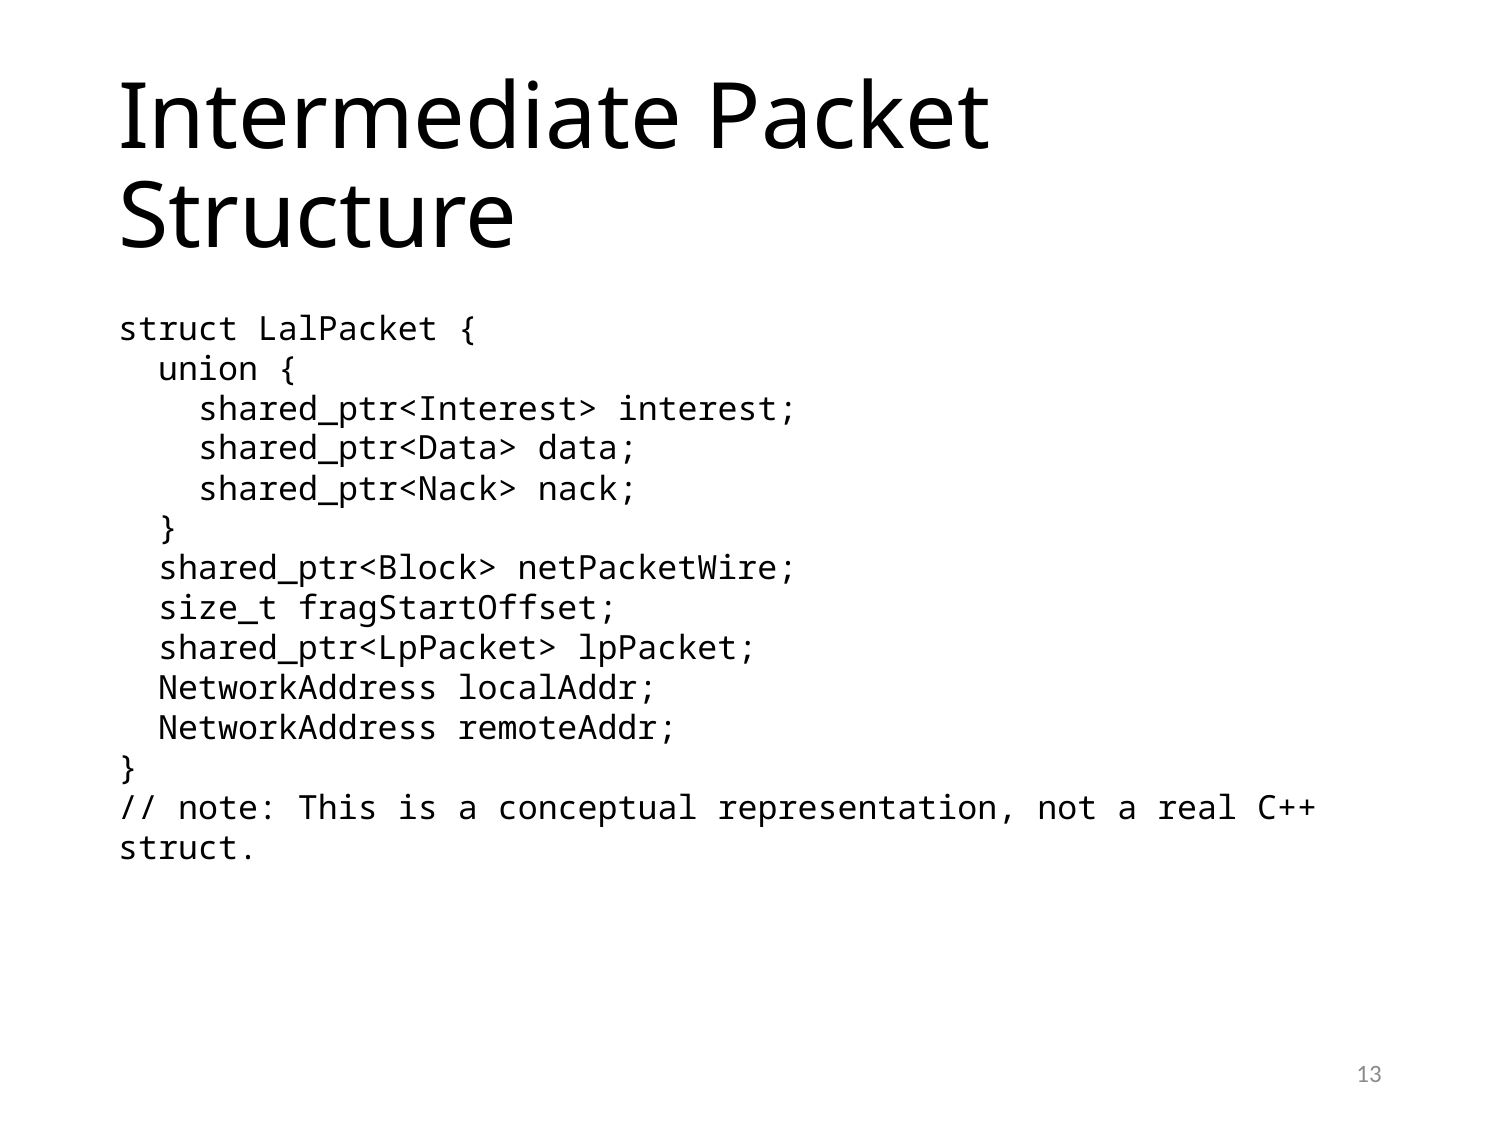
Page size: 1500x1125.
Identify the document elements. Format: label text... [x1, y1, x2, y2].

slide_number 13 [1059, 1042, 1397, 1103]
list struct LalPacket { union { shared_ptr<Interest> interest; shared_ptr<Data> data; shared_ptr<Nack> nack; } shared_ptr<Block> netPacketWire; size_t fragStartOffset; shared_ptr<LpPacket> lpPacket; NetworkAddress localAddr; NetworkAddress remoteAddr; } // note: This is a conceptual representation, not a real C++ struct. [103, 299, 1397, 1014]
title Intermediate Packet Structure [103, 59, 1397, 278]
